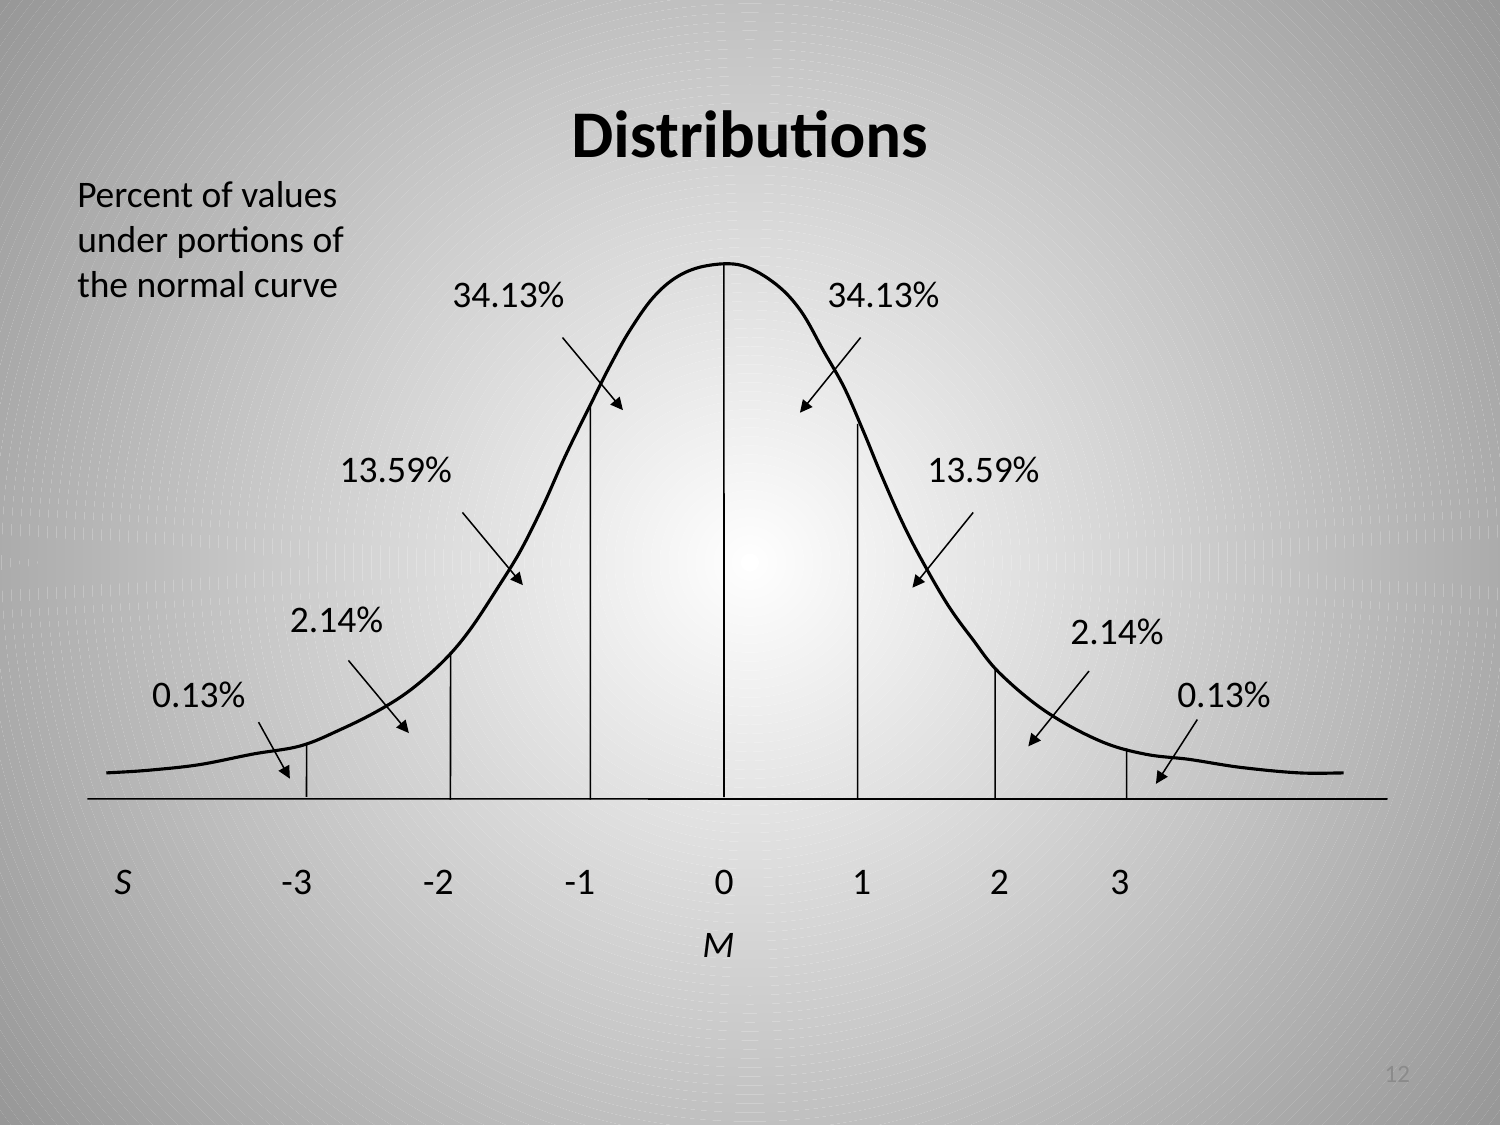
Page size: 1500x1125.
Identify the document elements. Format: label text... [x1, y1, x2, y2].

text_box S -3 -2 -1 0 1 2 3 [99, 849, 1363, 910]
title Distributions [112, 75, 1388, 188]
text_box Percent of values under portions of the normal curve [62, 162, 388, 313]
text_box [87, 262, 1388, 800]
slide_number 12 [1074, 1042, 1425, 1103]
text_box M [687, 912, 763, 973]
